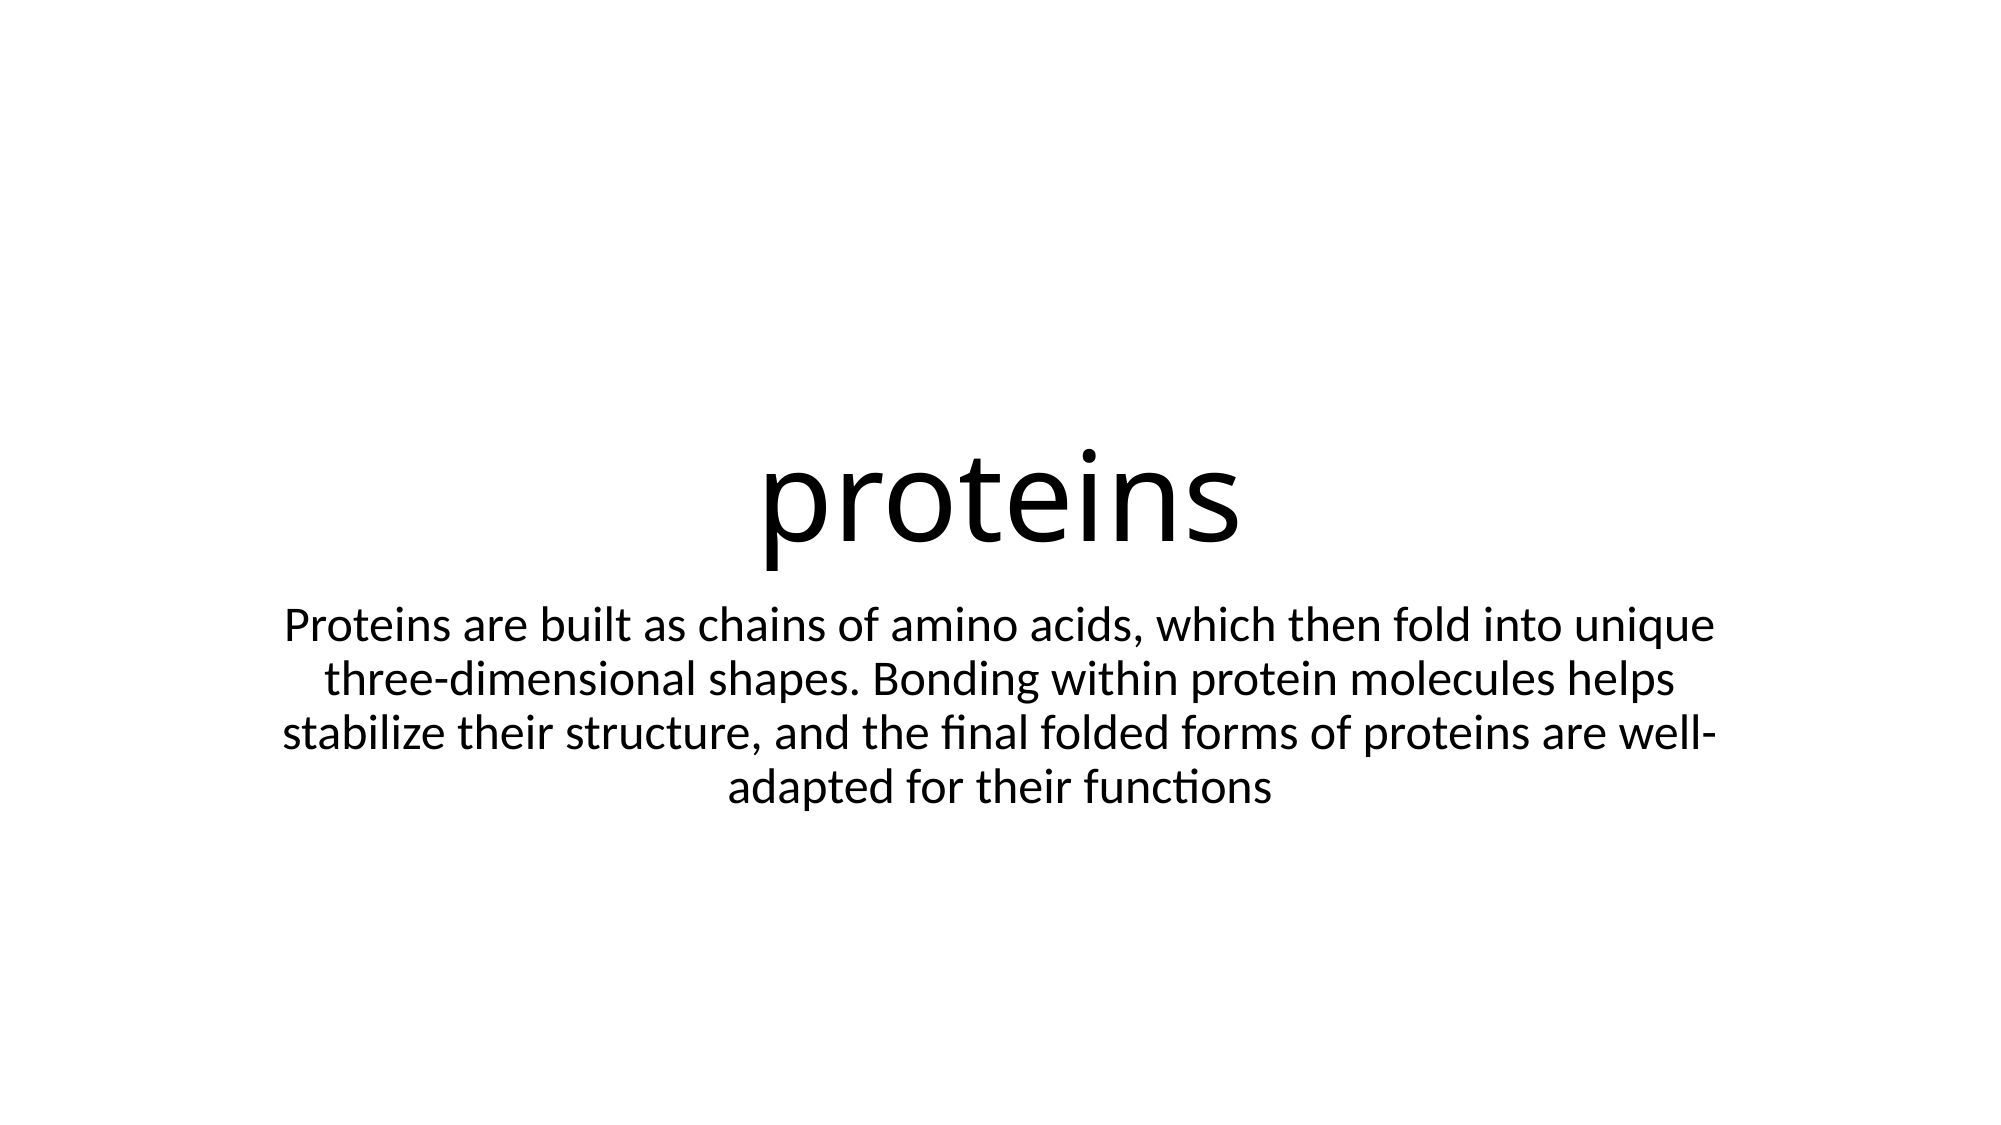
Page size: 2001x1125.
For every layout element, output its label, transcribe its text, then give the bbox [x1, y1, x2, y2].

subtitle Proteins are built as chains of amino acids, which then fold into unique three-dimensional shapes. Bonding within protein molecules helps stabilize their structure, and the final folded forms of proteins are well-adapted for their functions [249, 590, 1750, 863]
title proteins [249, 184, 1750, 576]
